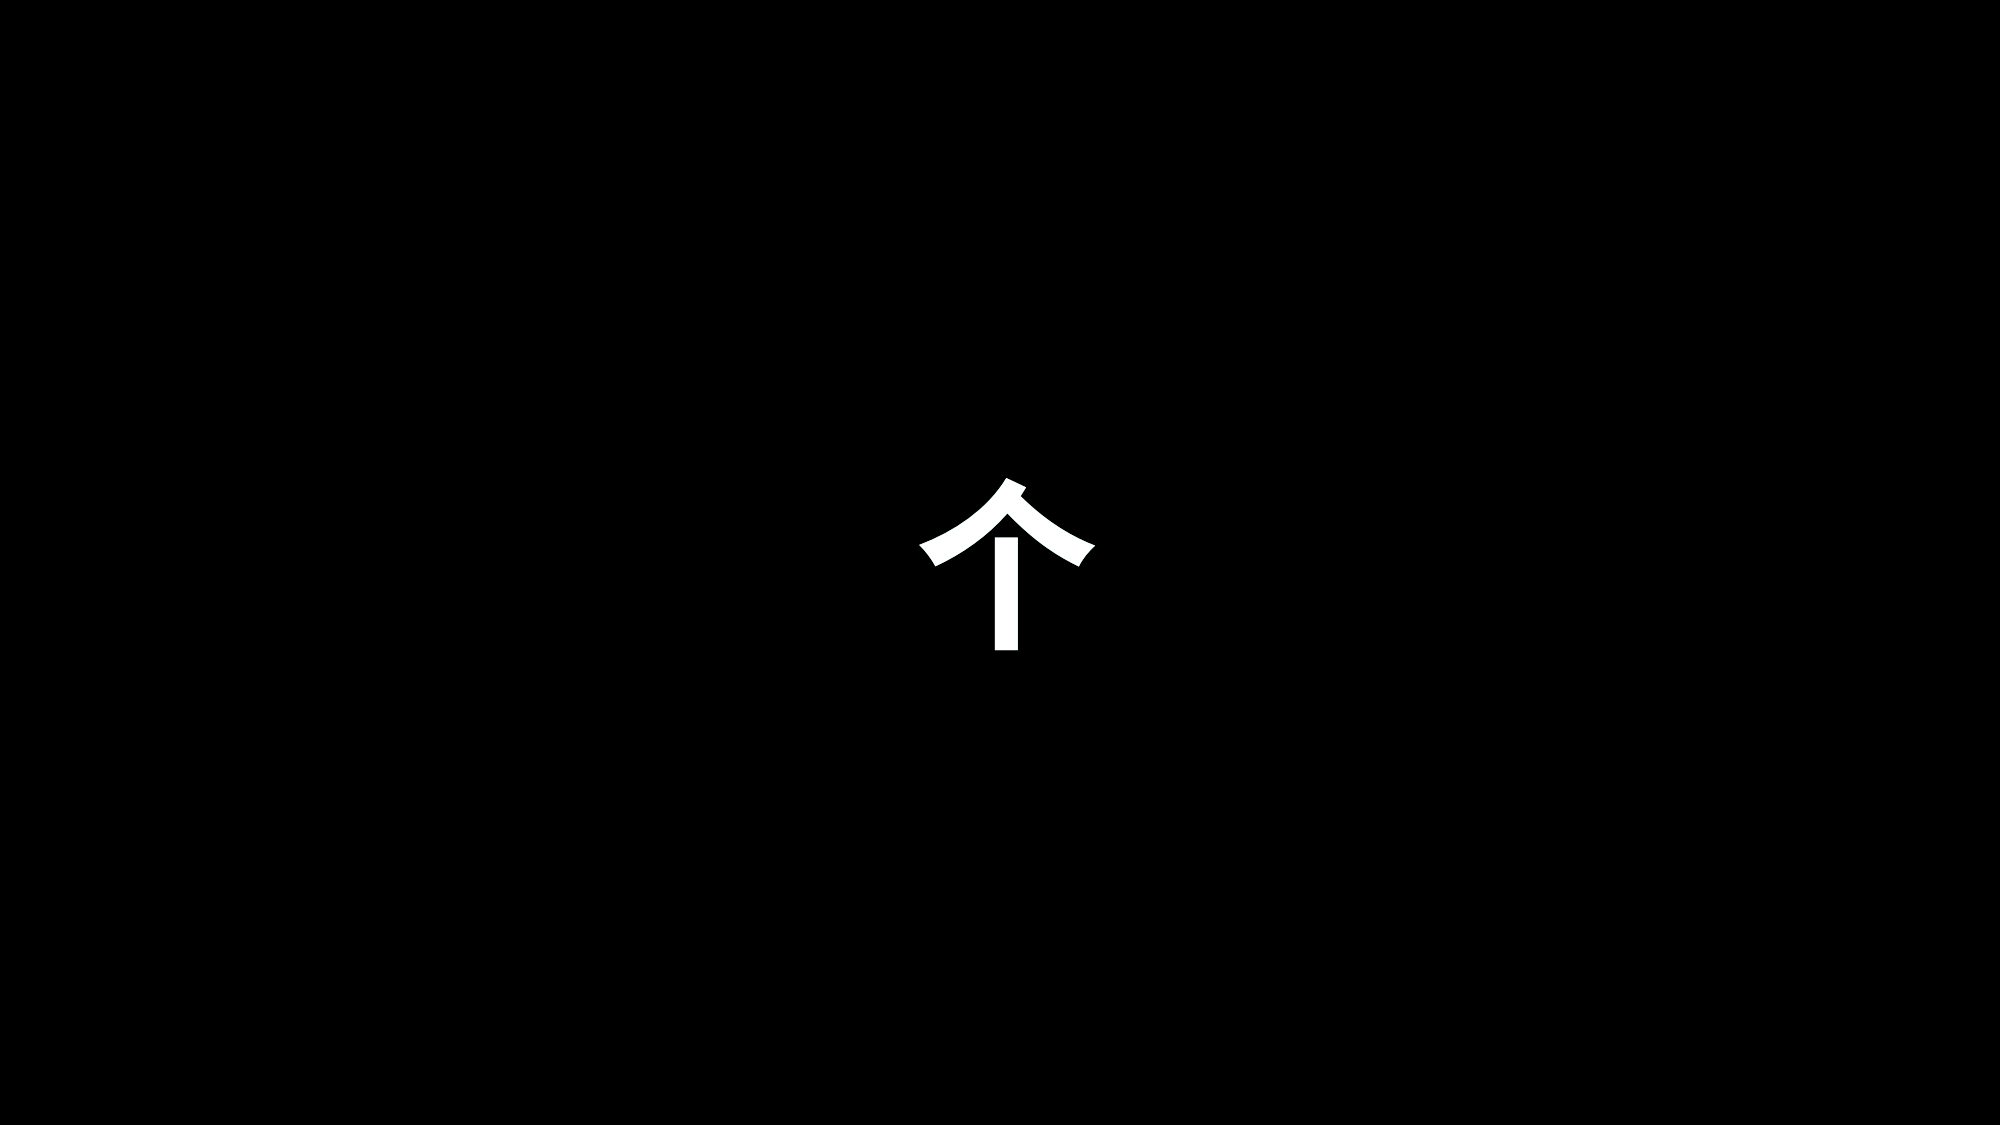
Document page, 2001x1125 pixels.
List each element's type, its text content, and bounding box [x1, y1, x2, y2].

text_box 个 [908, 443, 1092, 679]
